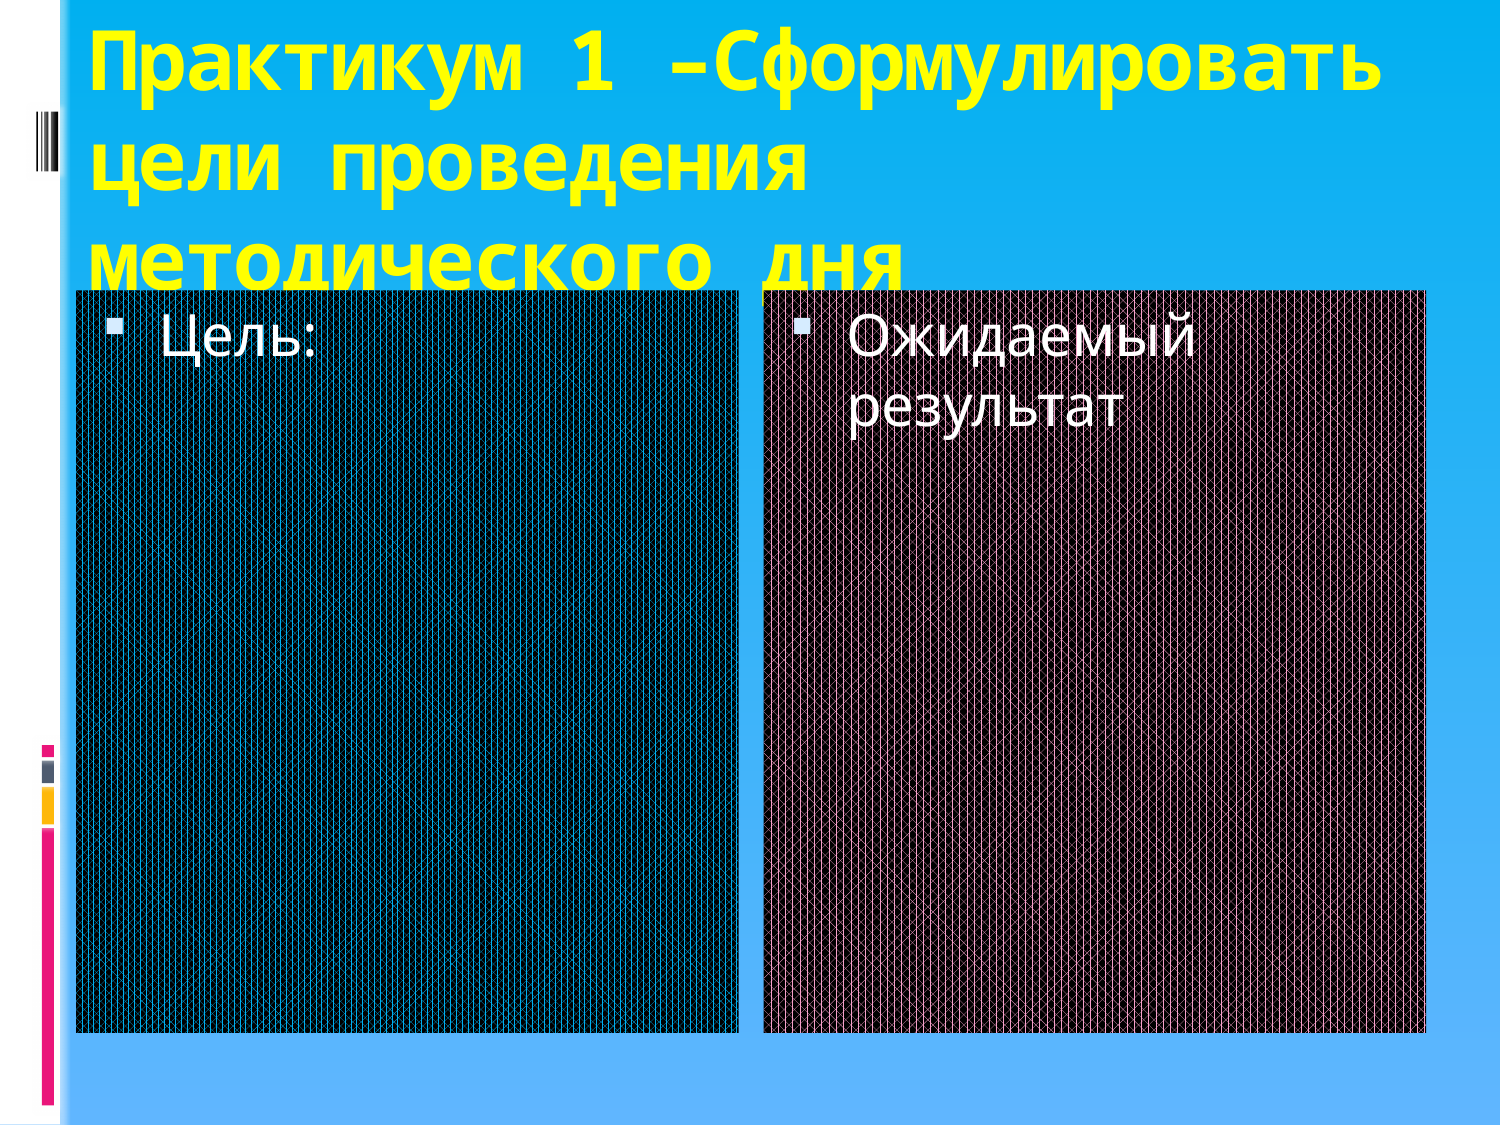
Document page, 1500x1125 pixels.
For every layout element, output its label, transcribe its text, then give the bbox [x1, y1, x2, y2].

title Практикум 1 –Сформулировать цели проведения методического дня [75, 0, 1425, 234]
list Ожидаемый результат [763, 290, 1427, 1033]
list Цель: [76, 290, 739, 1033]
